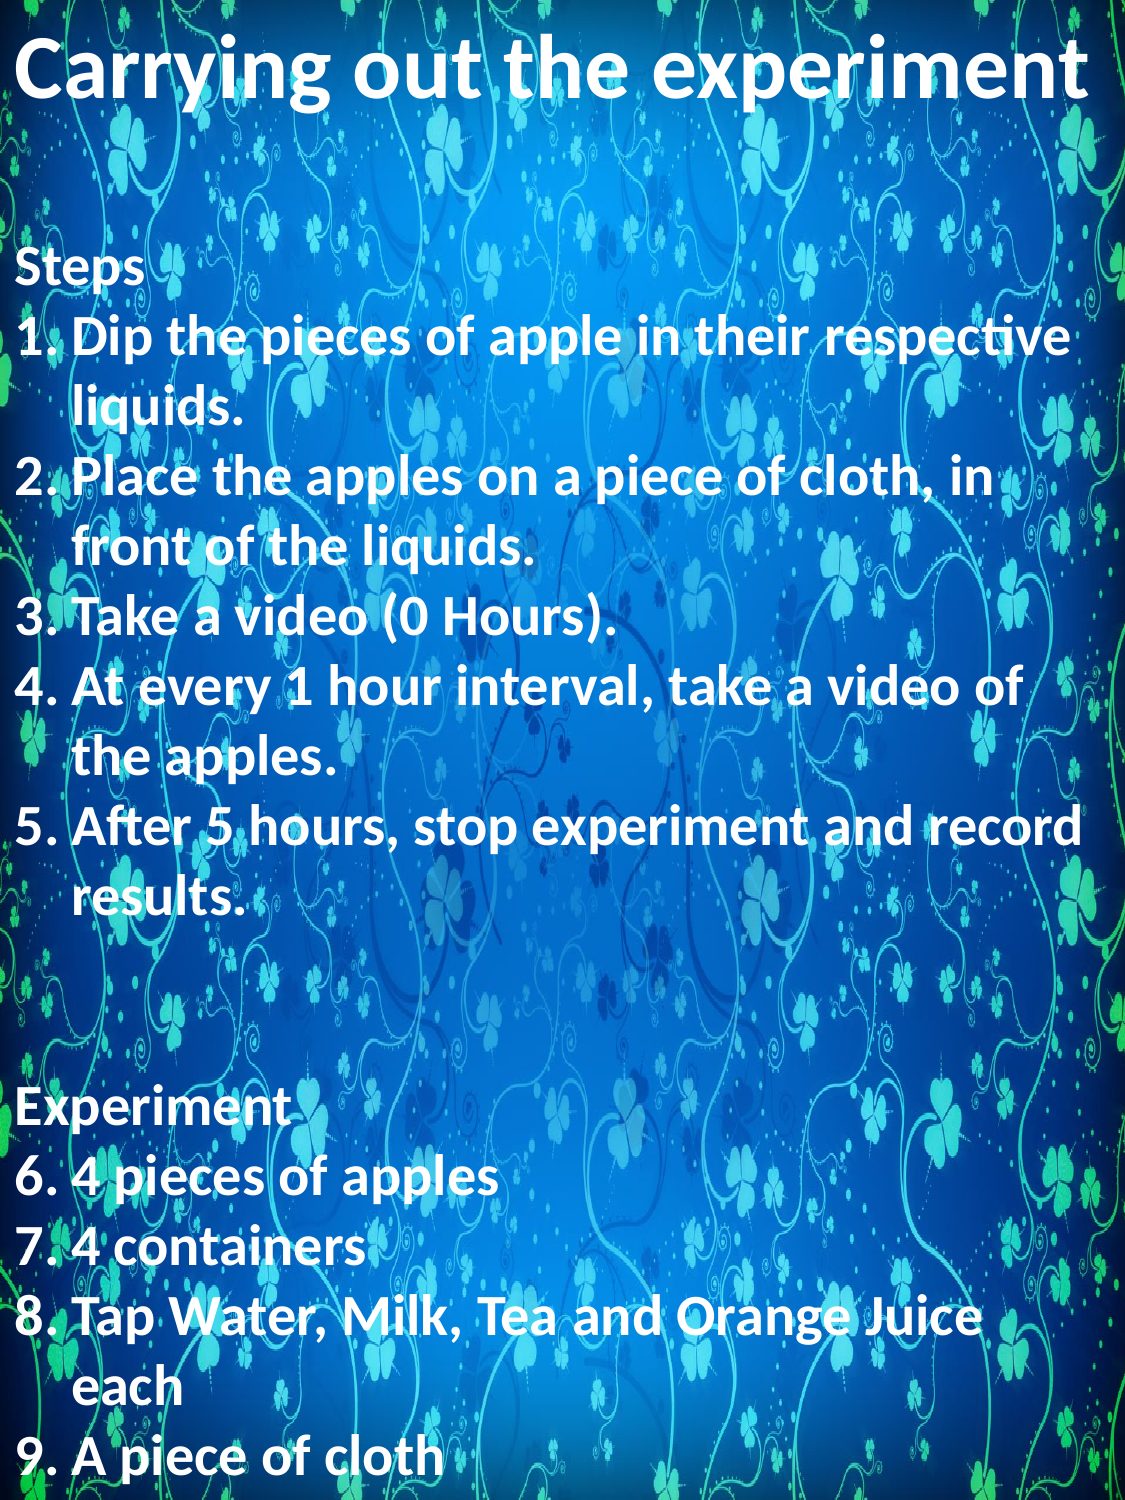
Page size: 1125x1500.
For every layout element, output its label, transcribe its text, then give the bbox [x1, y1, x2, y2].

text_box Carrying out the experiment Steps Dip the pieces of apple in their respective liquids. Place the apples on a piece of cloth, in front of the liquids. Take a video (0 Hours). At every 1 hour interval, take a video of the apples. After 5 hours, stop experiment and record results. Experiment 4 pieces of apples 4 containers Tap Water, Milk, Tea and Orange Juice each A piece of cloth [0, 0, 1125, 1500]
